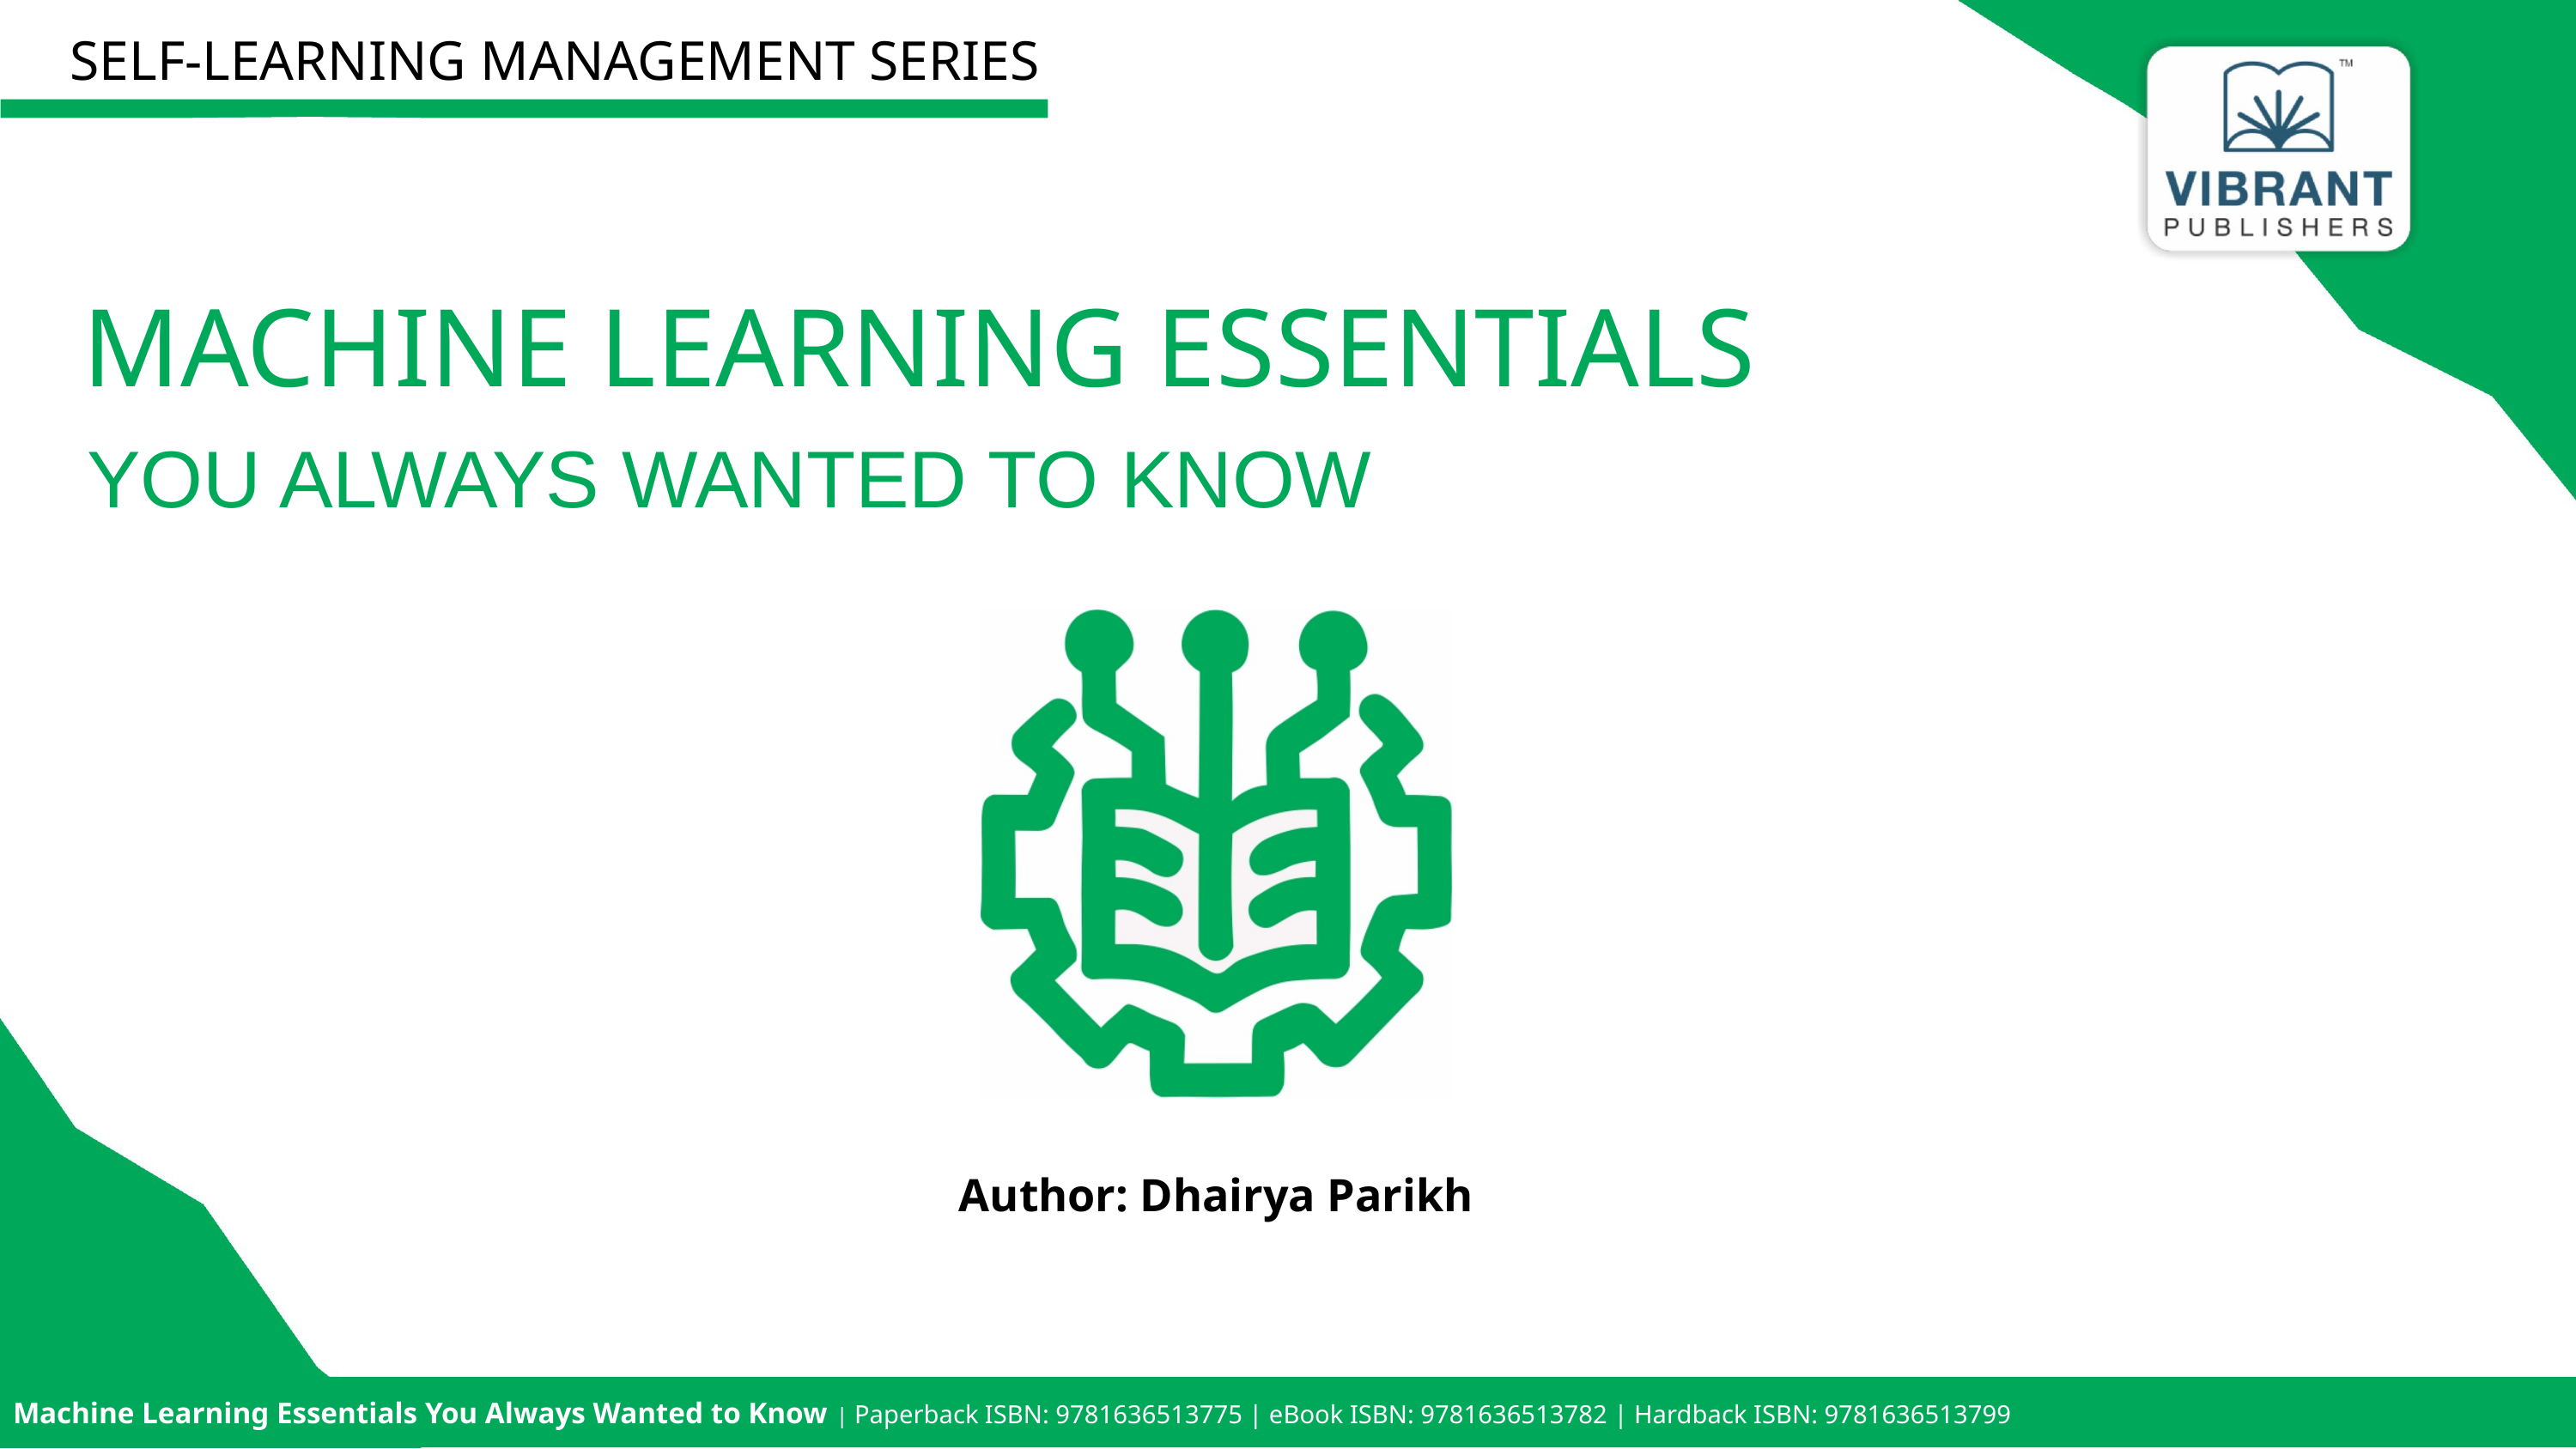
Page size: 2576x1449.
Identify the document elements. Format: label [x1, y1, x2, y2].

text_box [0, 0, 2576, 1448]
picture [979, 609, 1453, 1099]
